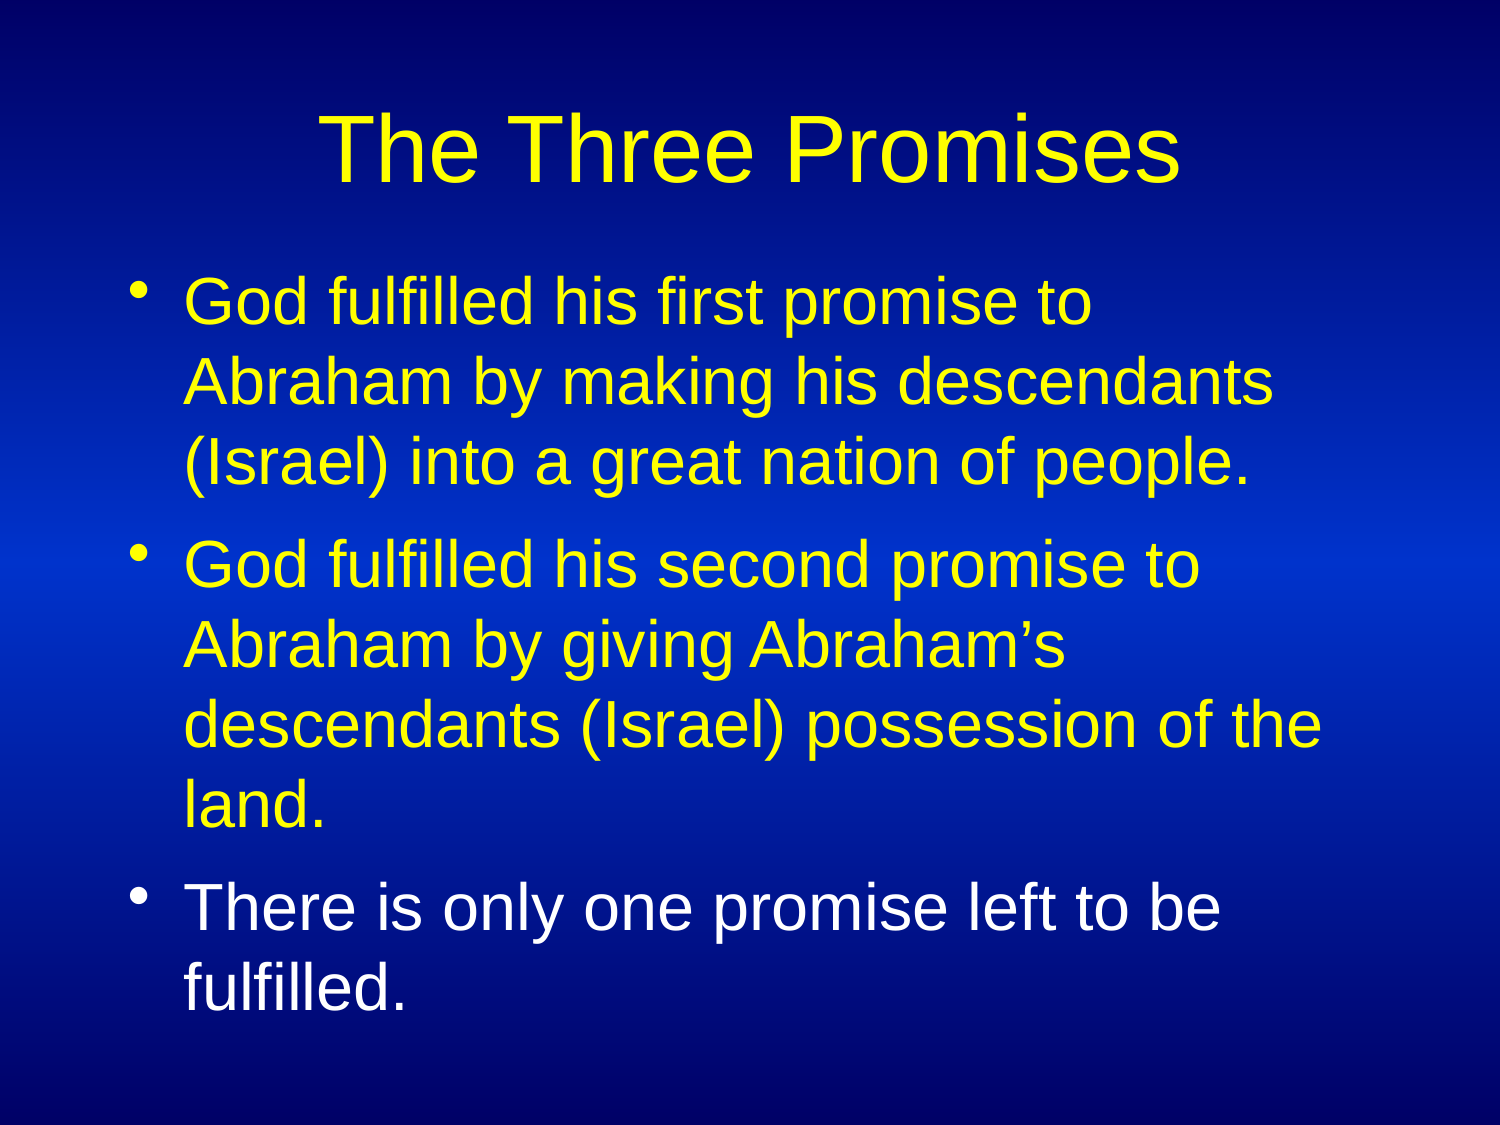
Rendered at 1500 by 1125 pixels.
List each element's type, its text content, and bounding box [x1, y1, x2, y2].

list God fulfilled his first promise to Abraham by making his descendants (Israel) into a great nation of people. God fulfilled his second promise to Abraham by giving Abraham’s descendants (Israel) possession of the land. There is only one promise left to be fulfilled. [112, 249, 1388, 1088]
title The Three Promises [37, 50, 1463, 238]
